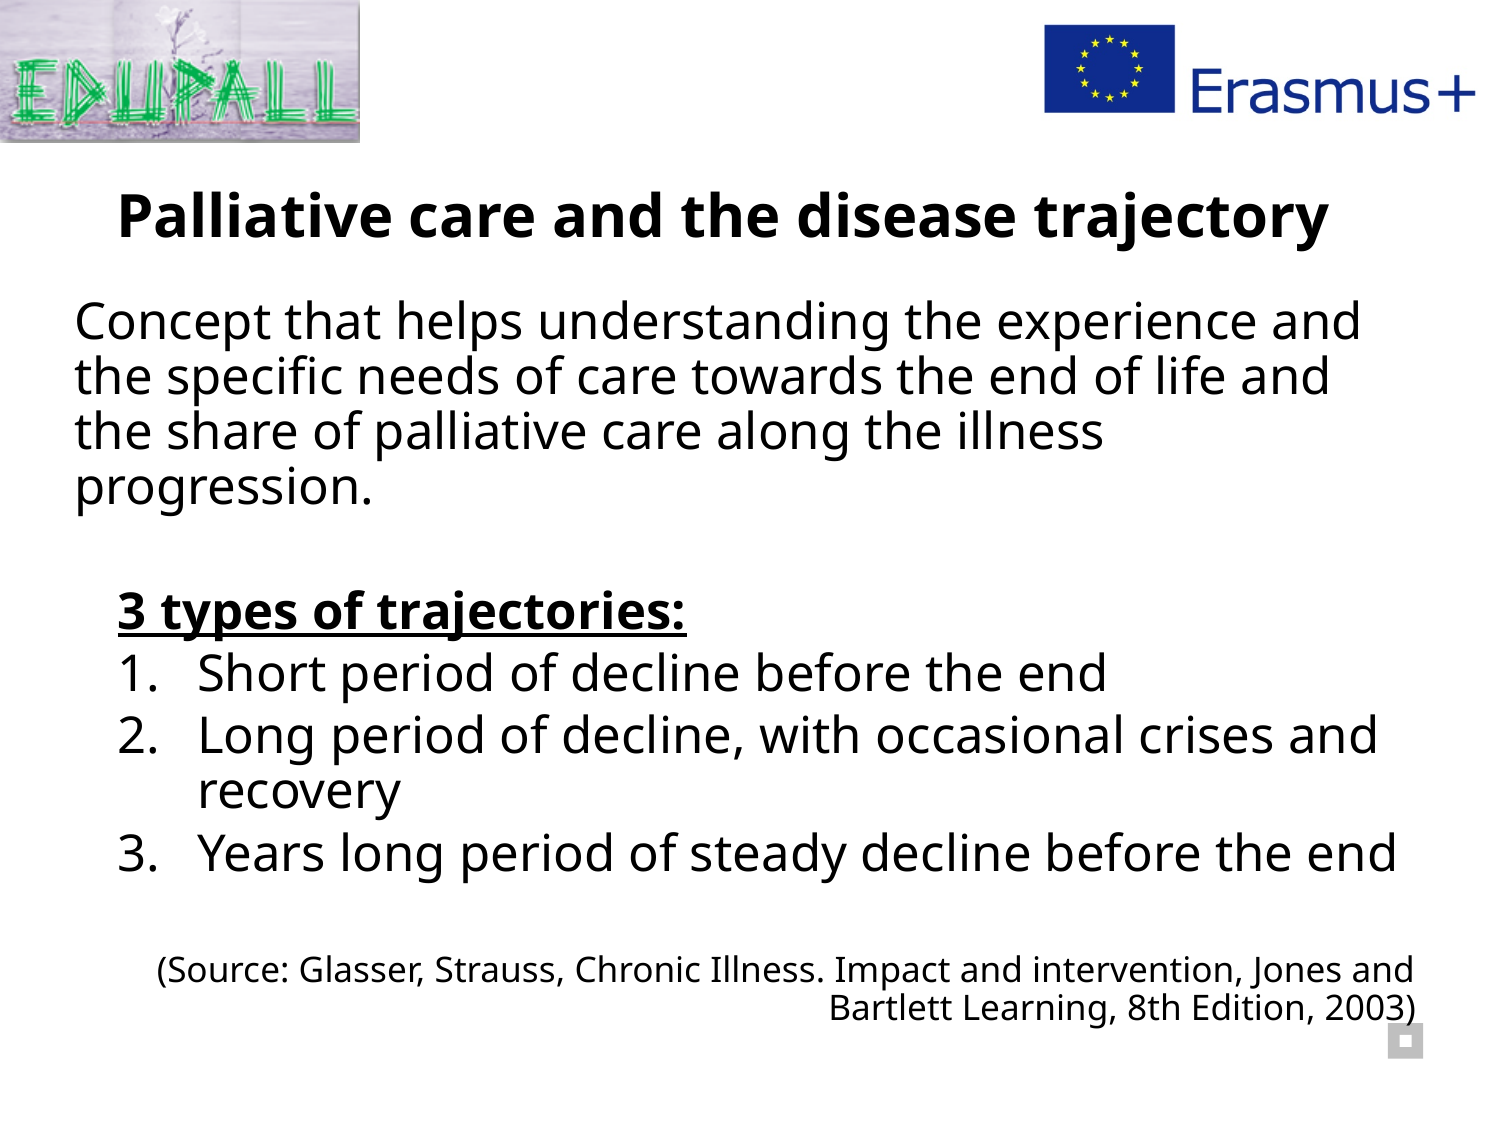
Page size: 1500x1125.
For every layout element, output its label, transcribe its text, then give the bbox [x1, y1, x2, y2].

picture [1019, 0, 1500, 138]
title Palliative care and the disease trajectory [101, 148, 1395, 288]
text_box Concept that helps understanding the experience and the specific needs of care towards the end of life and the share of palliative care along the illness progression. 3 types of trajectories: Short period of decline before the end Long period of decline, with occasional crises and recovery Years long period of steady decline before the end (Source: Glasser, Strauss, Chronic Illness. Impact and intervention, Jones and Bartlett Learning, 8th Edition, 2003) [32, 288, 1432, 1044]
picture [0, 0, 360, 143]
